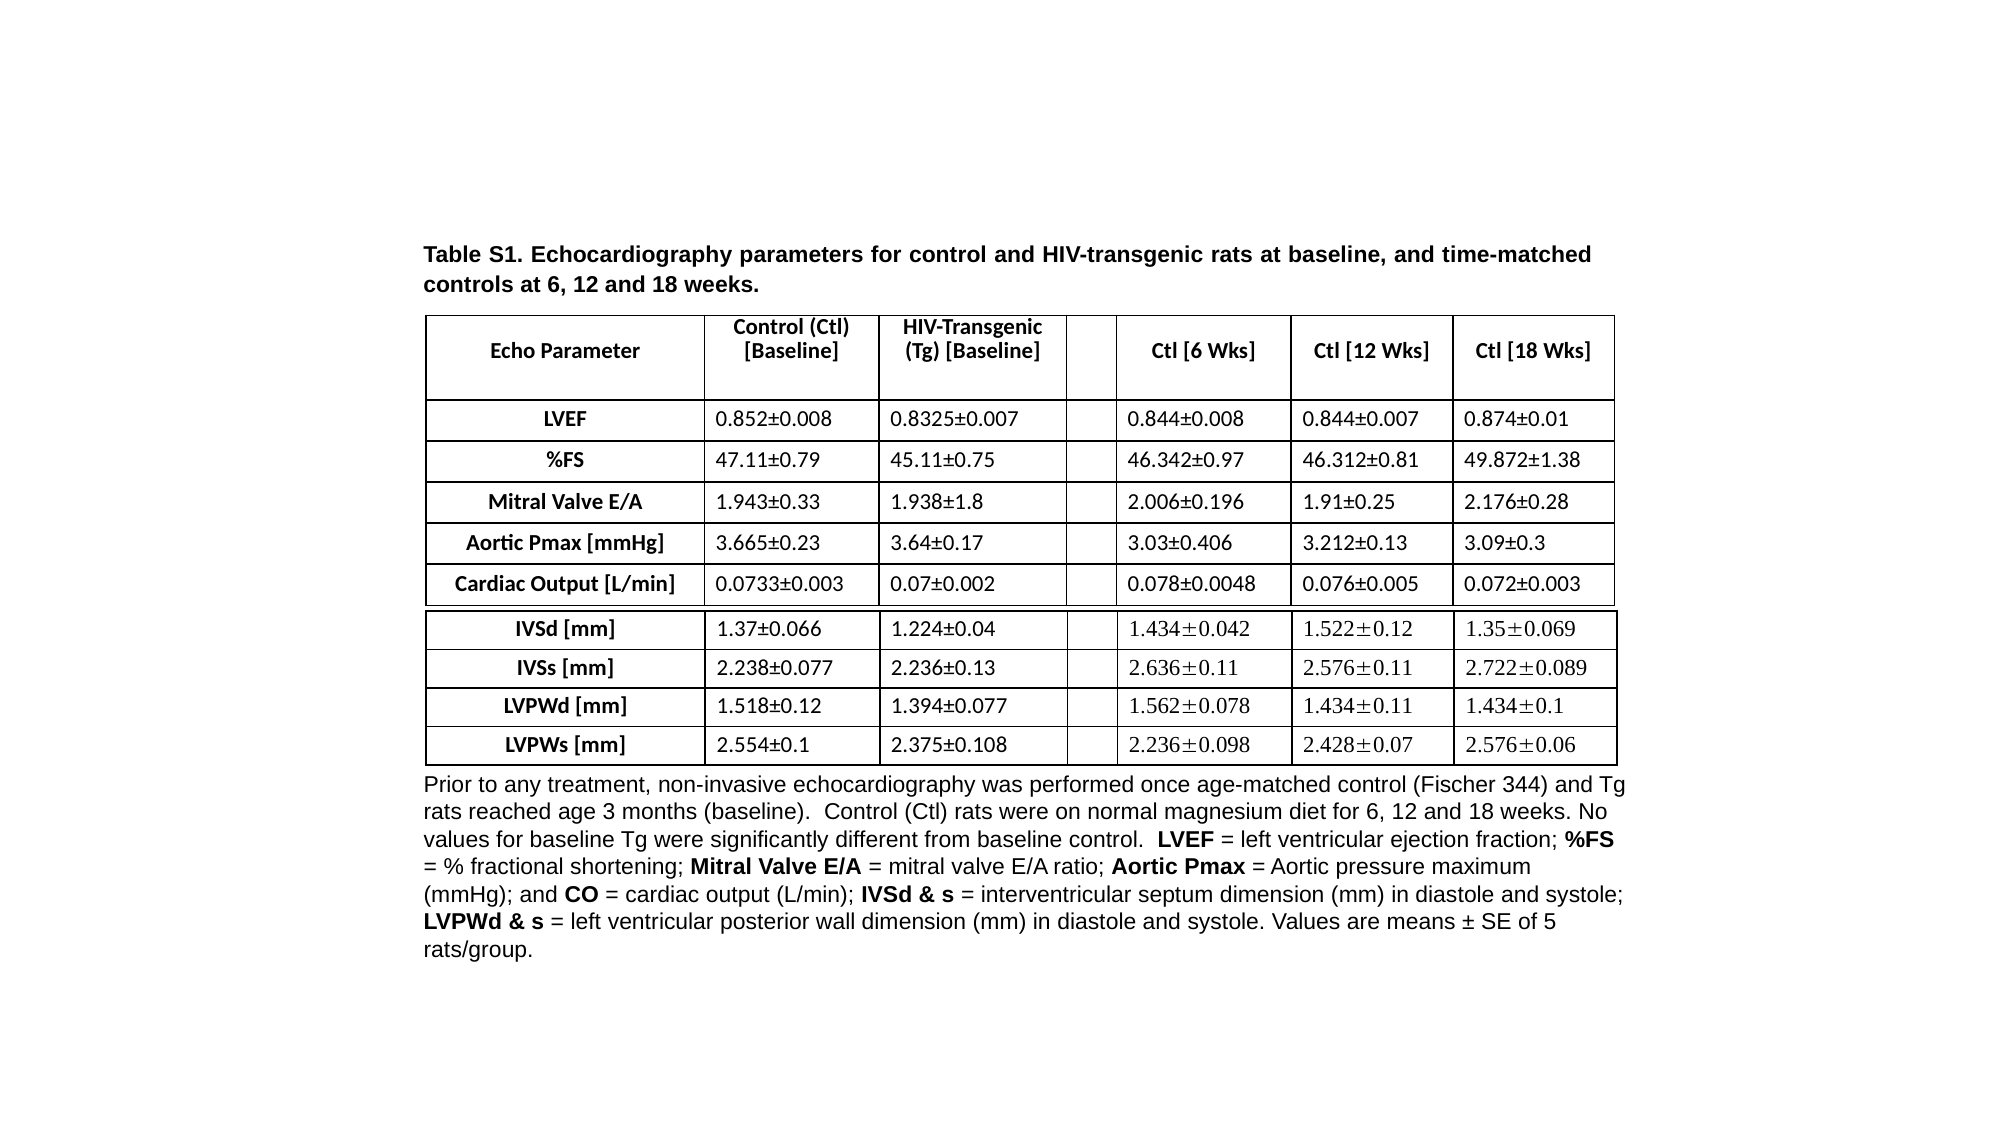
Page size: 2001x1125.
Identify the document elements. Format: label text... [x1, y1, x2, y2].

table_cell 2.428±0.07 [1293, 727, 1453, 764]
table_cell LVPWd [mm] [427, 689, 704, 726]
table_cell LVPWs [mm] [427, 727, 704, 764]
table_cell 46.312±0.81 [1292, 442, 1452, 481]
table_header 1.224±0.04 [881, 612, 1067, 649]
table_cell 1.943±0.33 [705, 483, 878, 522]
table_cell IVSs [mm] [427, 650, 704, 687]
table_header [1067, 316, 1116, 399]
table_cell [1067, 524, 1116, 563]
table_cell 2.236±0.13 [881, 650, 1067, 687]
table_cell 1.938±1.8 [880, 483, 1066, 522]
table_header Control (Ctl) [Baseline] [705, 316, 878, 399]
table_cell [1068, 689, 1117, 726]
table_cell [1067, 483, 1116, 522]
table_cell [1067, 401, 1116, 440]
table_cell 3.64±0.17 [880, 524, 1066, 563]
table_cell 3.09±0.3 [1454, 524, 1614, 563]
text_box Prior to any treatment, non-invasive echocardiography was performed once age-matched control (Fischer 344) and Tg rats reached age 3 months (baseline). Control (Ctl) rats were on normal magnesium diet for 6, 12 and 18 weeks. No values for baseline Tg were significantly different from baseline control. LVEF = left ventricular ejection fraction; %FS = % fractional shortening; Mitral Valve E/A = mitral valve E/A ratio; Aortic Pmax = Aortic pressure maximum (mmHg); and CO = cardiac output (L/min); IVSd & s = interventricular septum dimension (mm) in diastole and systole; LVPWd & s = left ventricular posterior wall dimension (mm) in diastole and systole. Values are means ± SE of 5 rats/group. [423, 764, 1628, 967]
table_cell 2.636±0.11 [1118, 650, 1291, 687]
table_cell 0.078±0.0048 [1117, 565, 1290, 605]
table_cell 0.076±0.005 [1292, 565, 1452, 605]
table_cell 2.238±0.077 [706, 650, 879, 687]
table_cell 2.006±0.196 [1117, 483, 1290, 522]
table_cell 2.176±0.28 [1454, 483, 1614, 522]
table_header Echo Parameter [427, 316, 704, 399]
table_cell 0.8325±0.007 [880, 401, 1066, 440]
table_cell 1.434±0.1 [1455, 689, 1616, 726]
table_cell LVEF [427, 401, 704, 440]
table_cell [1068, 727, 1117, 764]
table_cell 46.342±0.97 [1117, 442, 1290, 481]
table_cell 2.576±0.06 [1455, 727, 1616, 764]
table_header Ctl [6 Wks] [1117, 316, 1290, 399]
table_cell 1.394±0.077 [881, 689, 1067, 726]
table_cell [1068, 650, 1117, 687]
table_cell 2.236±0.098 [1118, 727, 1291, 764]
table_cell 47.11±0.79 [705, 442, 878, 481]
table_header Ctl [18 Wks] [1454, 316, 1614, 399]
table_cell 2.722±0.089 [1455, 650, 1616, 687]
table_cell 0.072±0.003 [1454, 565, 1614, 605]
table_cell 1.91±0.25 [1292, 483, 1452, 522]
table_cell Mitral Valve E/A [427, 483, 704, 522]
table_cell 1.562±0.078 [1118, 689, 1291, 726]
table_cell 0.844±0.007 [1292, 401, 1452, 440]
table_cell 0.07±0.002 [880, 565, 1066, 605]
table_header 1.35±0.069 [1455, 612, 1616, 649]
table_cell 0.874±0.01 [1454, 401, 1614, 440]
table_header 1.434±0.042 [1118, 612, 1291, 649]
table_header HIV-Transgenic (Tg) [Baseline] [880, 316, 1066, 399]
table_cell 3.212±0.13 [1292, 524, 1452, 563]
table_cell [1067, 565, 1116, 605]
table_cell 2.375±0.108 [881, 727, 1067, 764]
table_cell 2.554±0.1 [706, 727, 879, 764]
table_cell 2.576±0.11 [1293, 650, 1453, 687]
table_cell 3.03±0.406 [1117, 524, 1290, 563]
table_cell 1.434±0.11 [1293, 689, 1453, 726]
table_header IVSd [mm] [427, 612, 704, 649]
table_header 1.37±0.066 [706, 612, 879, 649]
table_cell %FS [427, 442, 704, 481]
table_cell 0.852±0.008 [705, 401, 878, 440]
table_cell 49.872±1.38 [1454, 442, 1614, 481]
table_header 1.522±0.12 [1293, 612, 1453, 649]
table_cell Aortic Pmax [mmHg] [427, 524, 704, 563]
table_header [1068, 612, 1117, 649]
table_cell [1067, 442, 1116, 481]
table_cell 3.665±0.23 [705, 524, 878, 563]
table_header Ctl [12 Wks] [1292, 316, 1452, 399]
table_cell 0.844±0.008 [1117, 401, 1290, 440]
table_cell 0.0733±0.003 [705, 565, 878, 605]
table_cell Cardiac Output [L/min] [427, 565, 704, 605]
table_cell 1.518±0.12 [706, 689, 879, 726]
table_cell 45.11±0.75 [880, 442, 1066, 481]
text_box Table S1. Echocardiography parameters for control and HIV-transgenic rats at baseline, and time-matched controls at 6, 12 and 18 weeks. [408, 232, 1608, 303]
